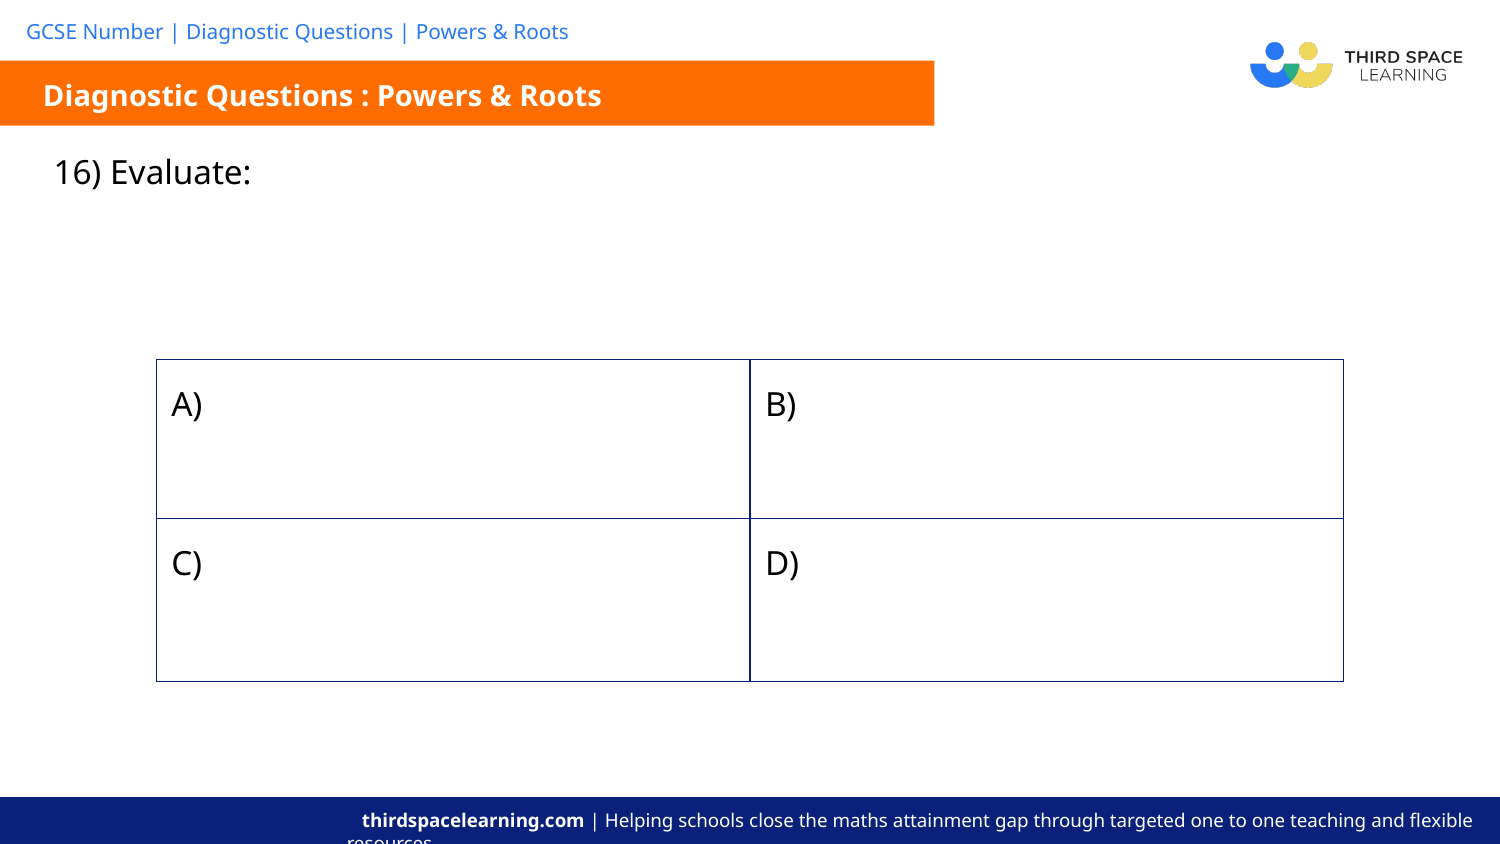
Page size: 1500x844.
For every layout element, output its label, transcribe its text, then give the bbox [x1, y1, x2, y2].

text_box Diagnostic Questions : Powers & Roots [27, 61, 778, 127]
picture [1250, 33, 1465, 99]
